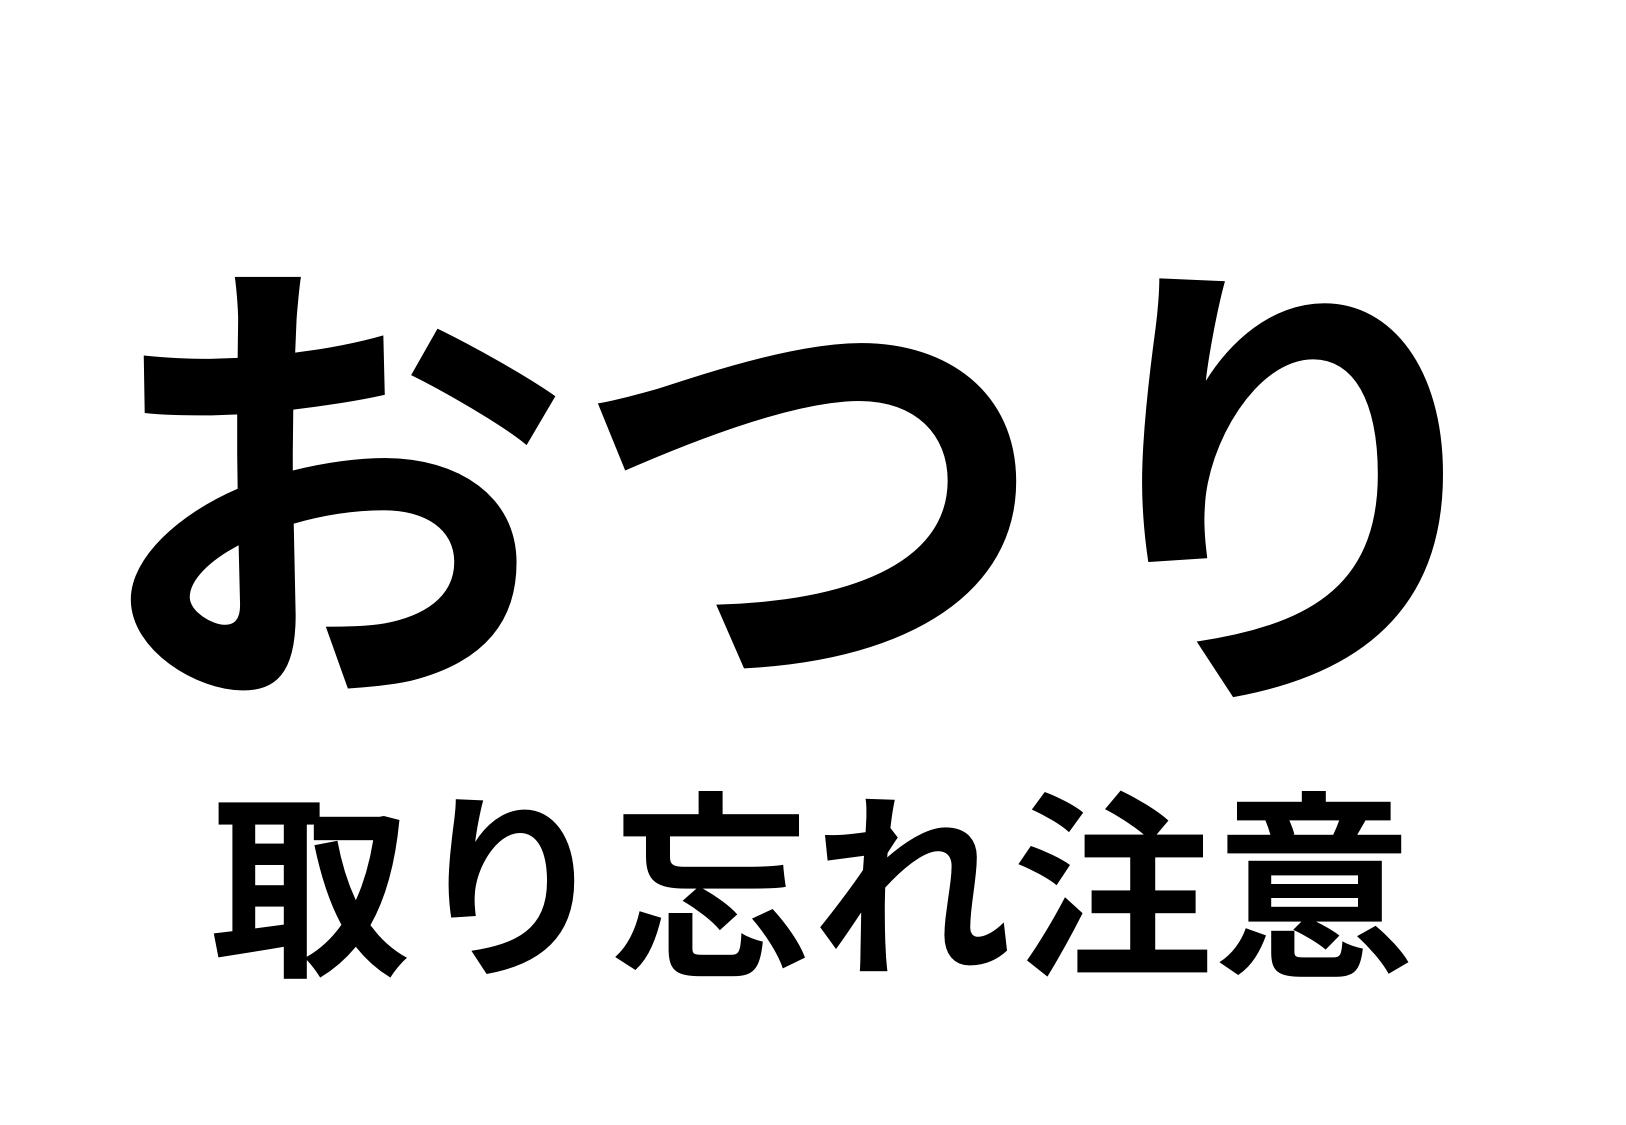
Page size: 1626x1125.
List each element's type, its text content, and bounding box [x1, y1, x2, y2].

text_box おつり 取り忘れ注意 [0, 179, 1625, 1010]
